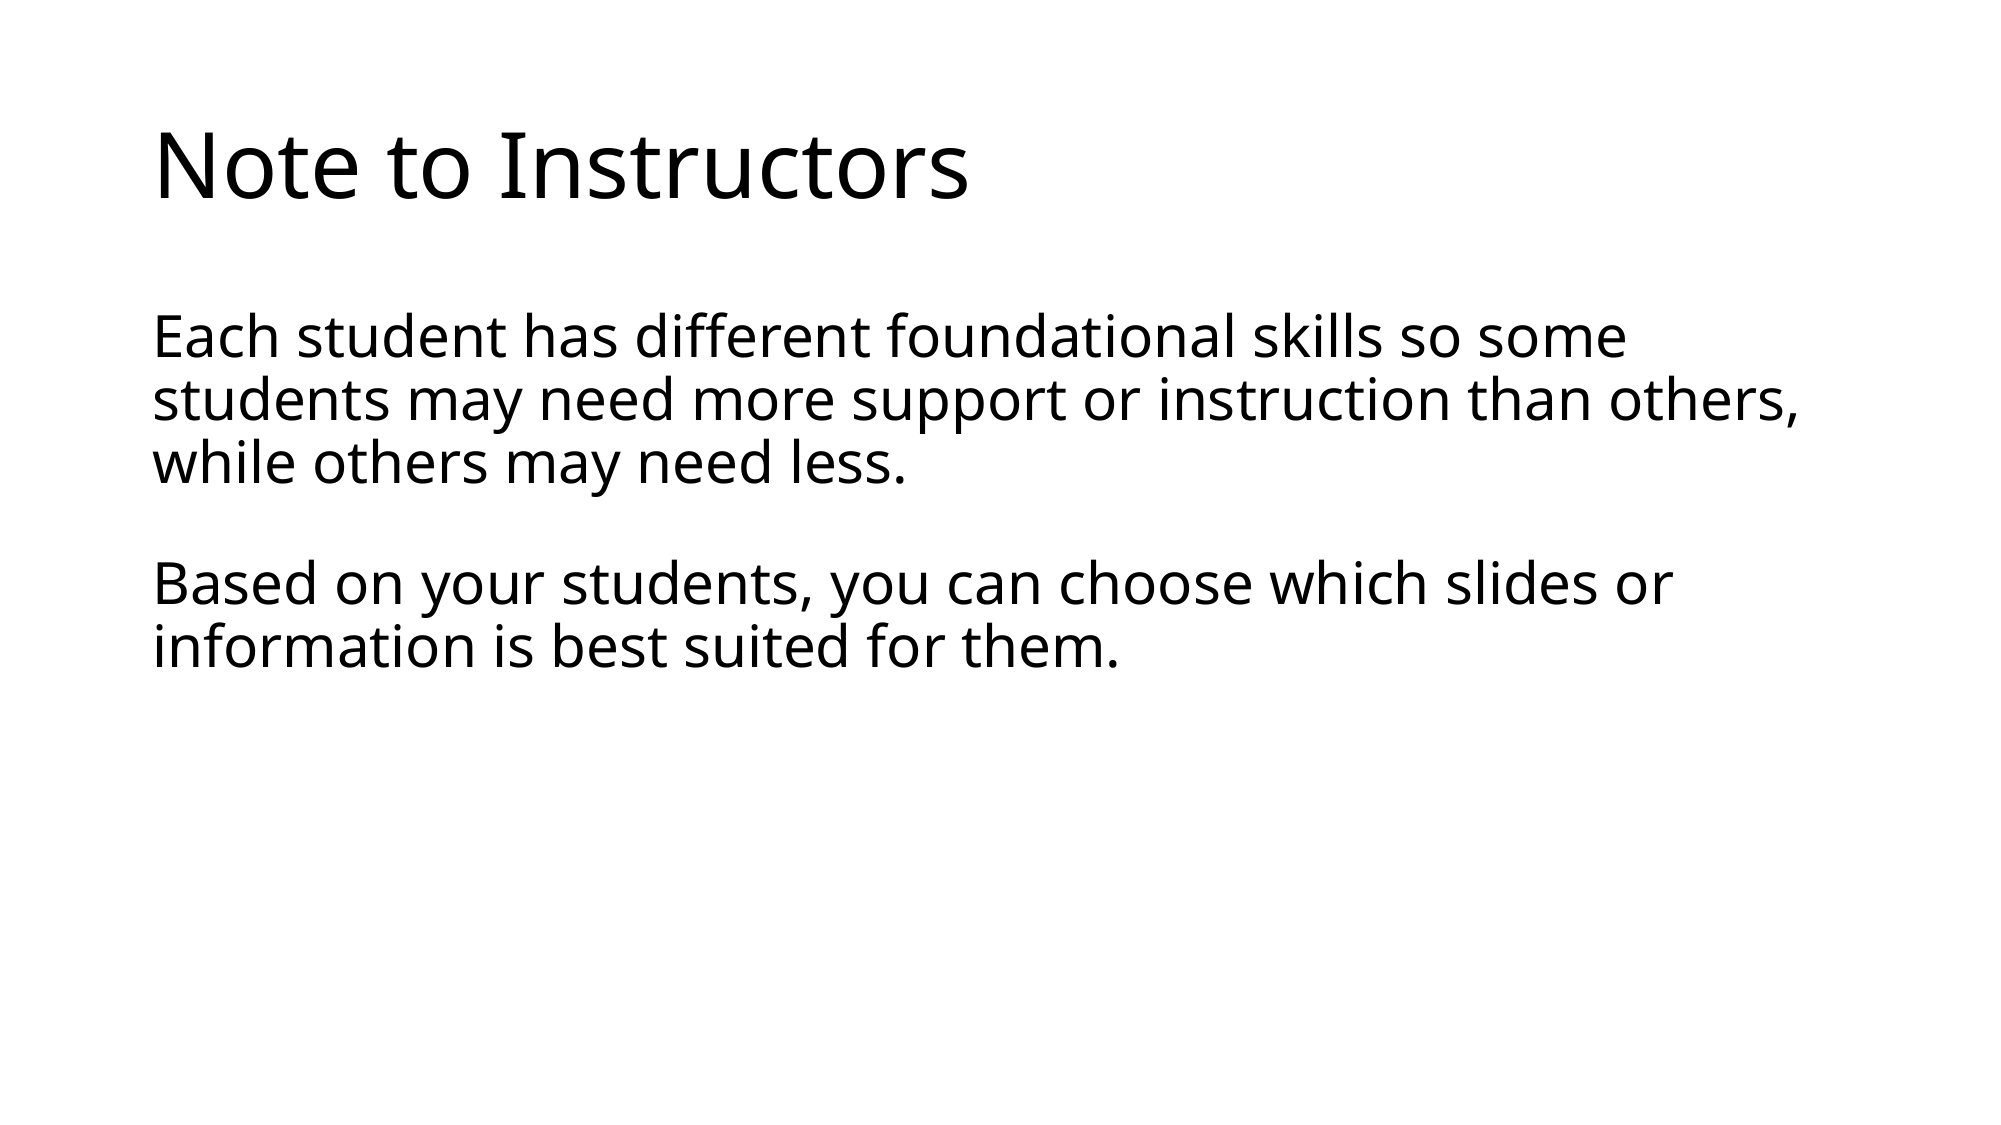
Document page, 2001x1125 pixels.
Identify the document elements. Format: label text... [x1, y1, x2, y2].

list Each student has different foundational skills so some students may need more support or instruction than others, while others may need less. Based on your students, you can choose which slides or information is best suited for them. [137, 299, 1863, 1014]
title Note to Instructors [137, 59, 1863, 278]
